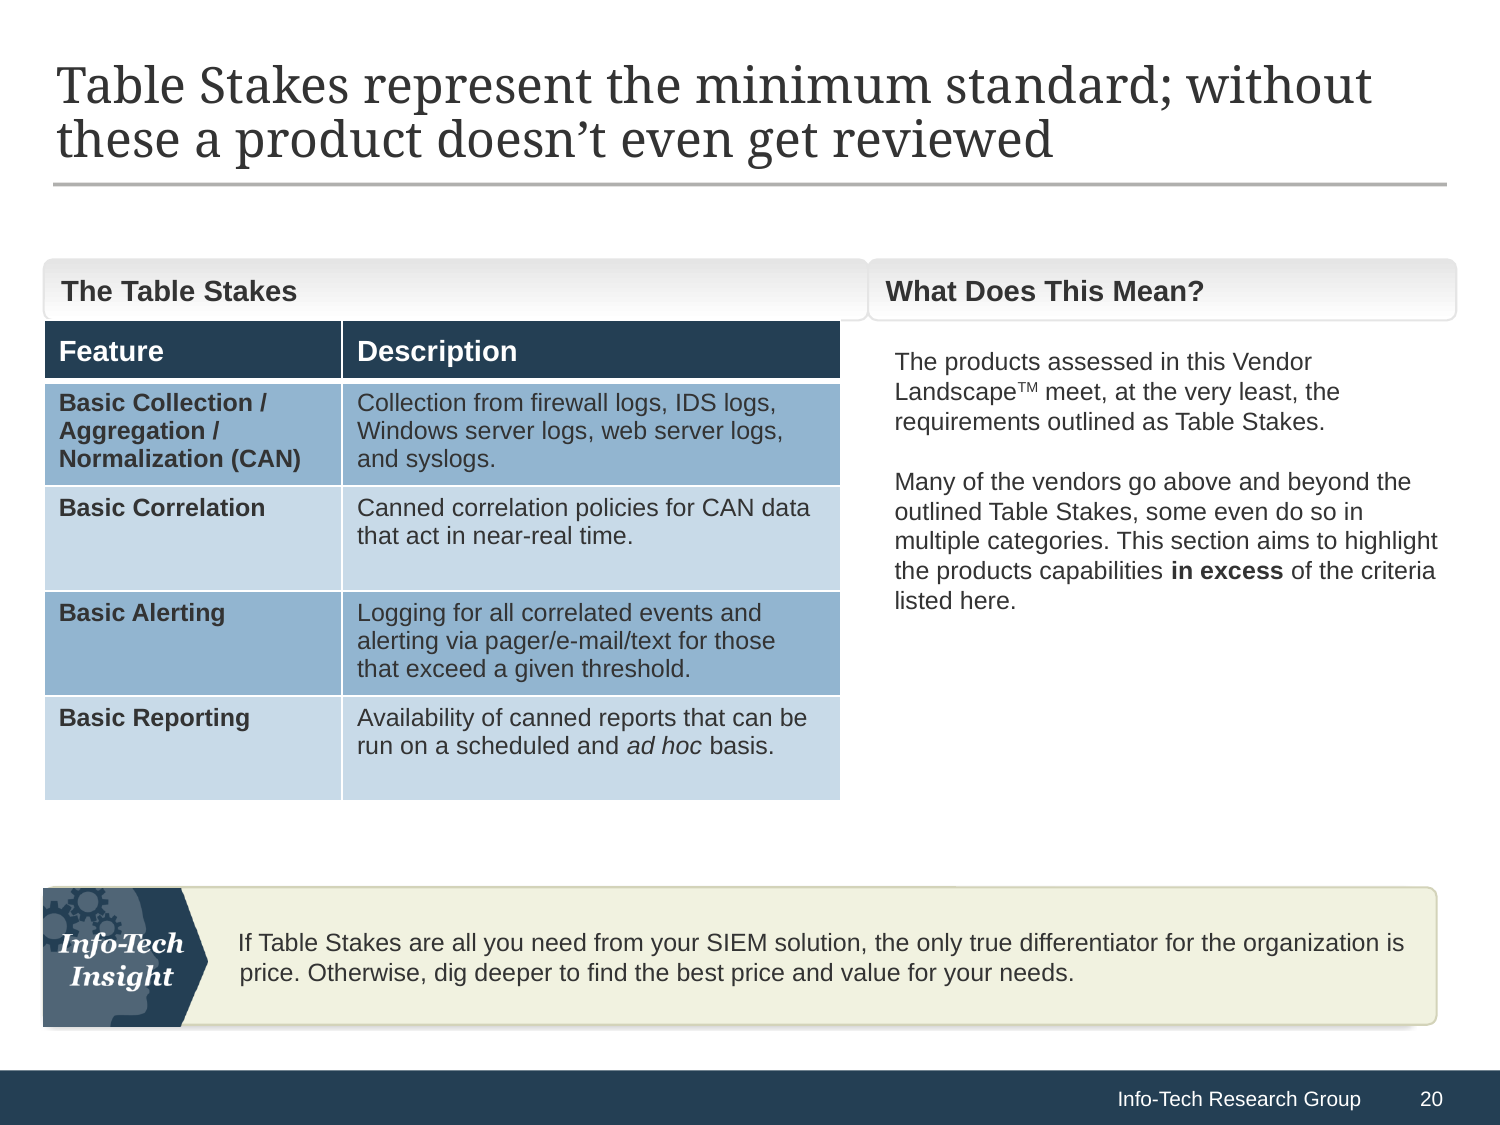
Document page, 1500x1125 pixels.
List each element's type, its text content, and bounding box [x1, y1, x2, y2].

title Table Stakes represent the minimum standard; without these a product doesn’t even get reviewed [41, 42, 1457, 185]
table_cell Basic Correlation [45, 487, 341, 590]
table_cell Basic Reporting [45, 697, 341, 800]
table_cell Basic Alerting [45, 592, 341, 695]
table_header Description [343, 321, 840, 378]
table_cell Basic Collection / Aggregation / Normalization (CAN) [45, 384, 341, 485]
table_header Feature [45, 321, 341, 378]
table_cell Availability of canned reports that can be run on a scheduled and ad hoc basis. [343, 697, 840, 800]
table_cell Logging for all correlated events and alerting via pager/e-mail/text for those that exceed a given threshold. [343, 592, 840, 695]
text_box The Table Stakes [41, 257, 868, 323]
text_box What Does This Mean? [865, 257, 1459, 323]
table_cell Canned correlation policies for CAN data that act in near-real time. [343, 487, 840, 590]
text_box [43, 887, 1437, 1027]
table_cell Collection from firewall logs, IDS logs, Windows server logs, web server logs, and syslogs. [343, 384, 840, 485]
text_box The products assessed in this Vendor LandscapeTM meet, at the very least, the requirements outlined as Table Stakes. Many of the vendors go above and beyond the outlined Table Stakes, some even do so in multiple categories. This section aims to highlight the products capabilities in excess of the criteria listed here. [879, 338, 1457, 623]
